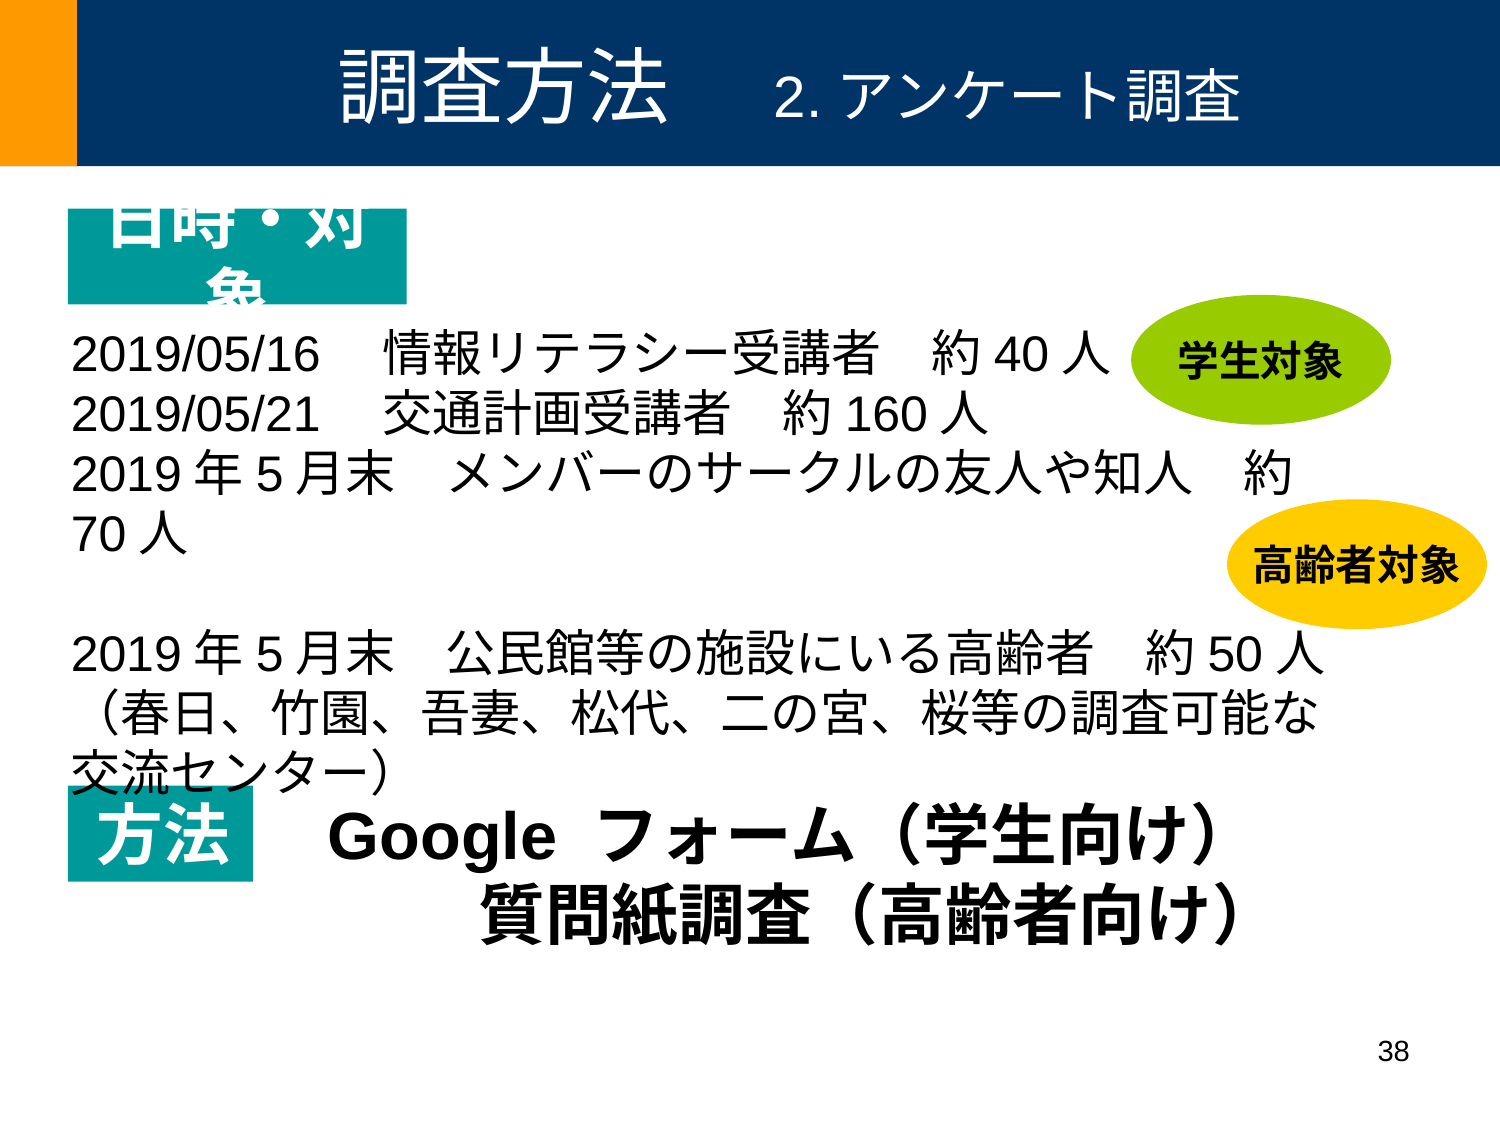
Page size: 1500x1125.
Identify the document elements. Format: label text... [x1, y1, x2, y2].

text_box 学生対象 [1356, 315, 1392, 405]
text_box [0, 0, 1500, 167]
text_box 高齢者対象 [1356, 499, 1487, 630]
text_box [55, 208, 1351, 814]
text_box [67, 785, 1358, 963]
slide_number 38 [1074, 1024, 1425, 1103]
